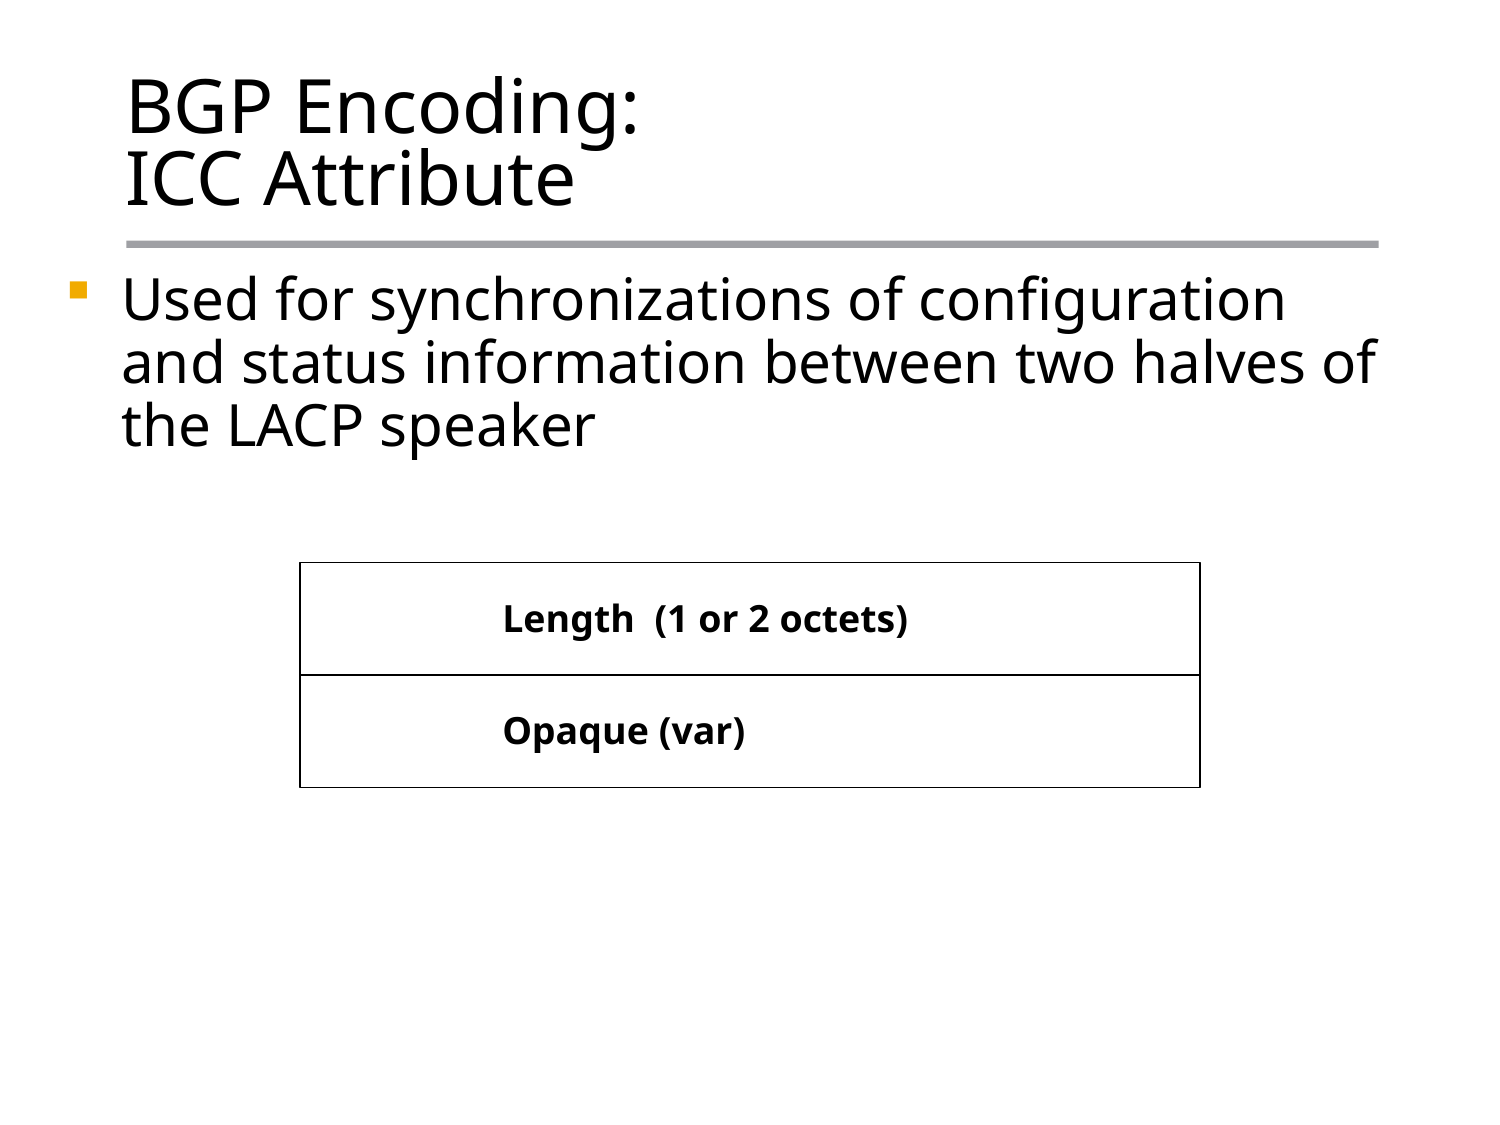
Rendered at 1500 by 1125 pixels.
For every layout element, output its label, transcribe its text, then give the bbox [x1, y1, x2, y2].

text_box [299, 562, 1200, 675]
text_box [299, 675, 1200, 788]
title BGP Encoding: ICC Attribute [109, 97, 1411, 228]
text_box Length (1 or 2 octets) [487, 587, 925, 648]
text_box Opaque (var) [487, 699, 1038, 760]
list Used for synchronizations of configuration and status information between two halves of the LACP speaker [49, 262, 1401, 538]
